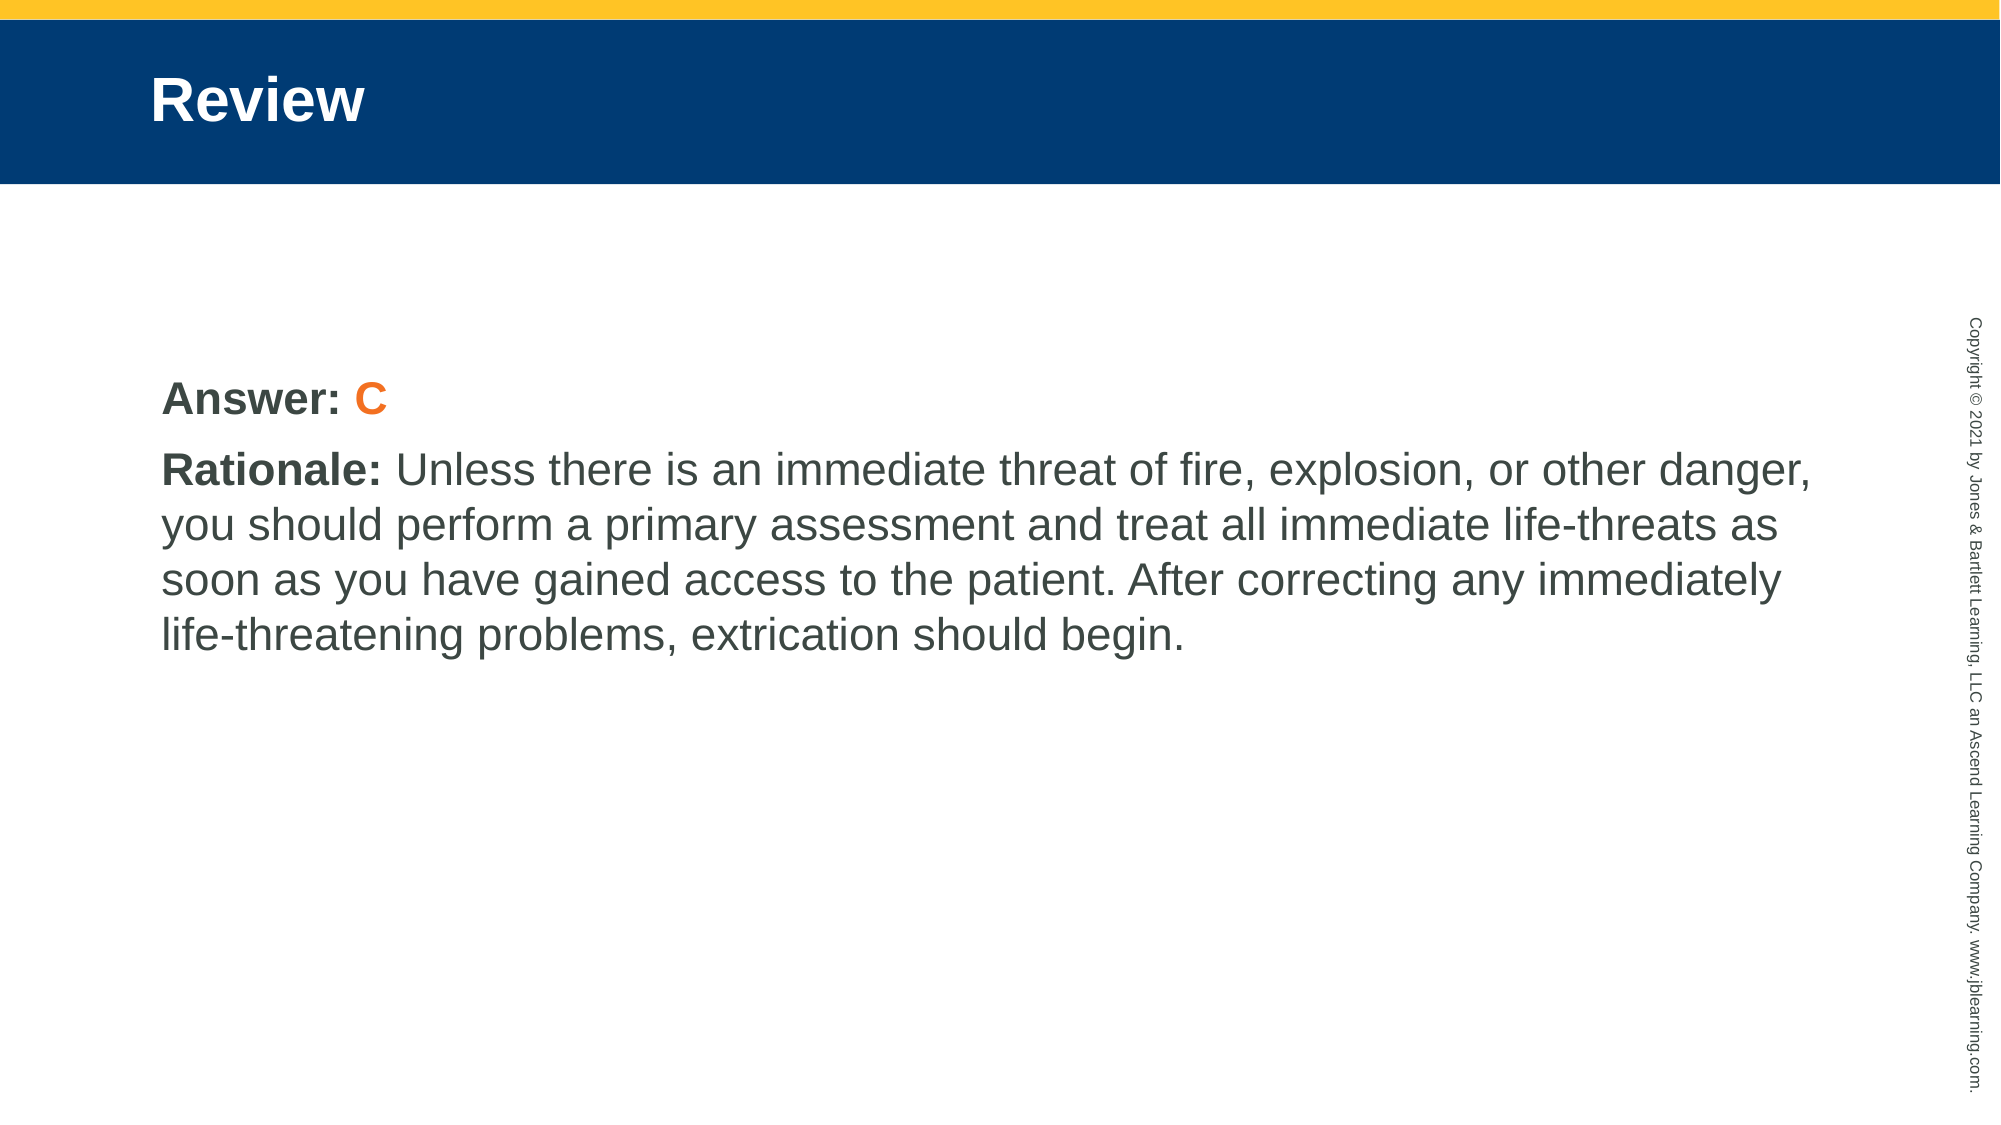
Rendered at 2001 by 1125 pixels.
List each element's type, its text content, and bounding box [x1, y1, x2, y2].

list Answer: C Rationale: Unless there is an immediate threat of fire, explosion, or other danger, you should perform a primary assessment and treat all immediate life-threats as soon as you have gained access to the patient. After correcting any immediately life-threatening problems, extrication should begin. [146, 361, 1859, 1016]
title Review [0, 19, 2000, 185]
